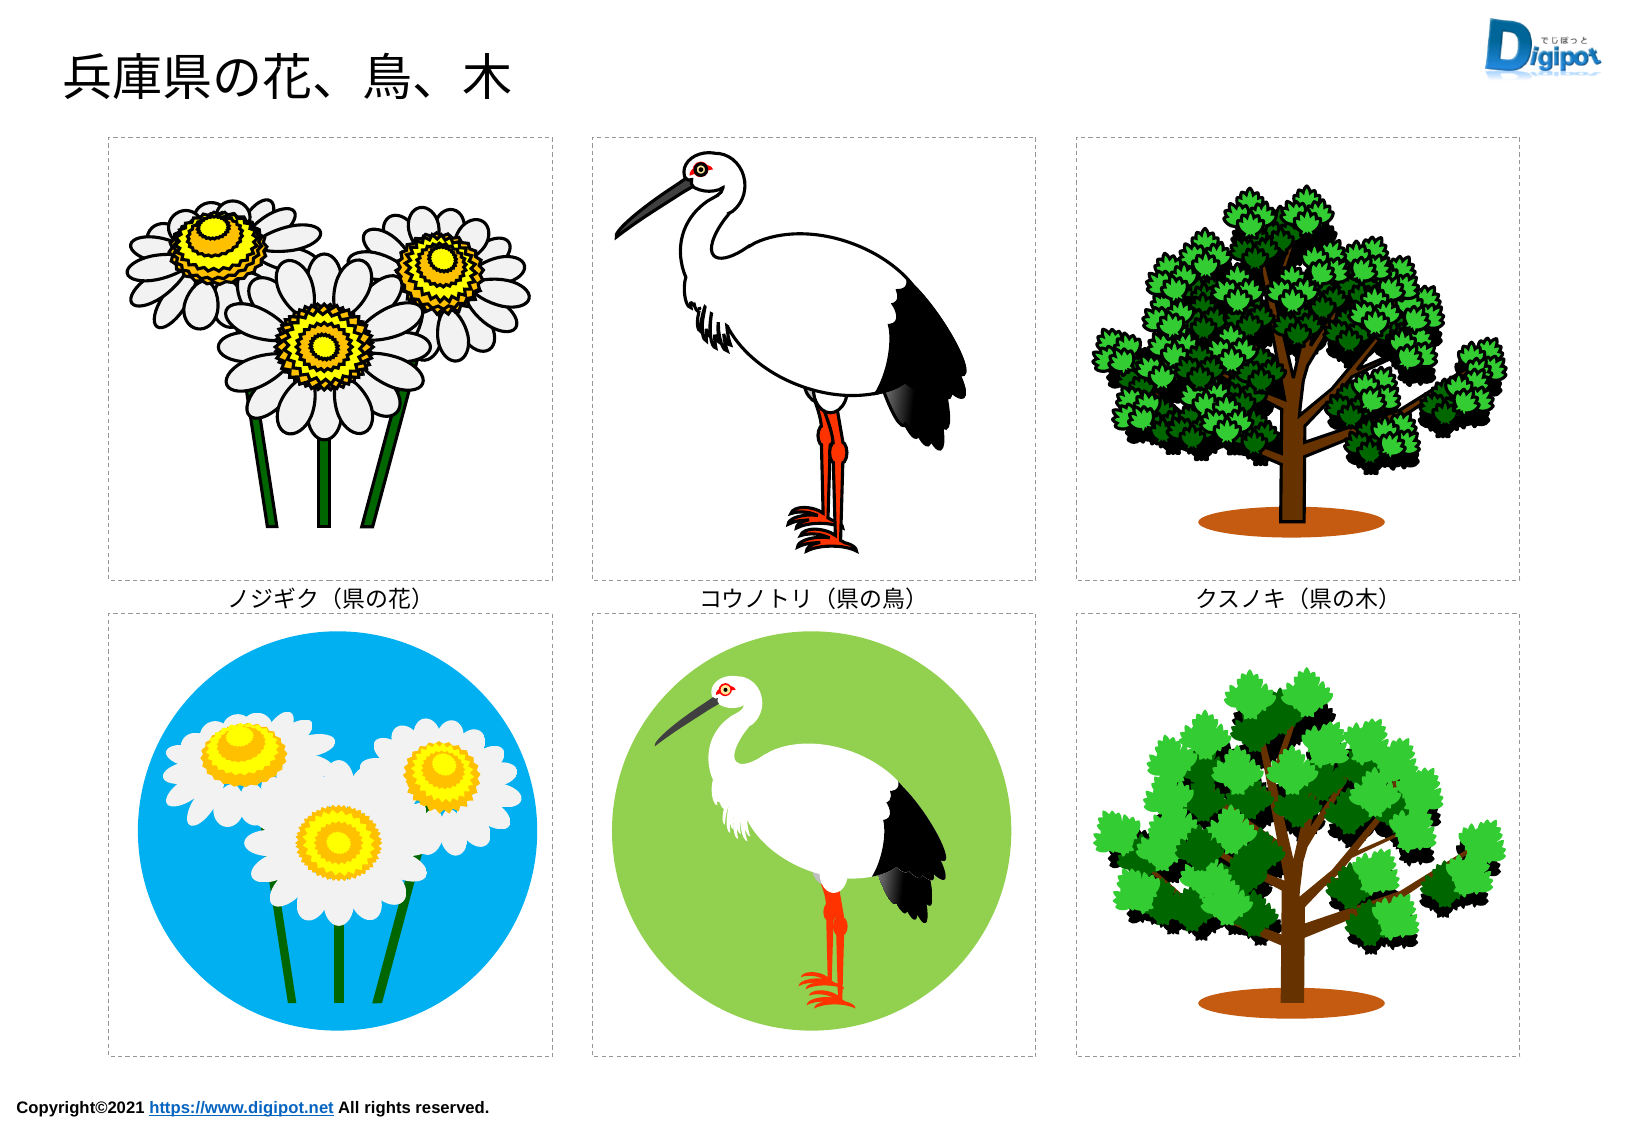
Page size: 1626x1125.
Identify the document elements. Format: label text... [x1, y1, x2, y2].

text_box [1089, 667, 1511, 1019]
picture [1485, 18, 1602, 82]
text_box コウノトリ（県の鳥） [587, 577, 1041, 620]
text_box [611, 631, 1012, 1031]
text_box ノジギク（県の花） [104, 577, 558, 620]
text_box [1089, 186, 1511, 538]
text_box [137, 631, 538, 1031]
text_box 兵庫県の花、鳥、木 [47, 38, 528, 113]
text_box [605, 161, 992, 556]
text_box クスノキ（県の木） [1071, 577, 1525, 620]
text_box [123, 200, 530, 533]
